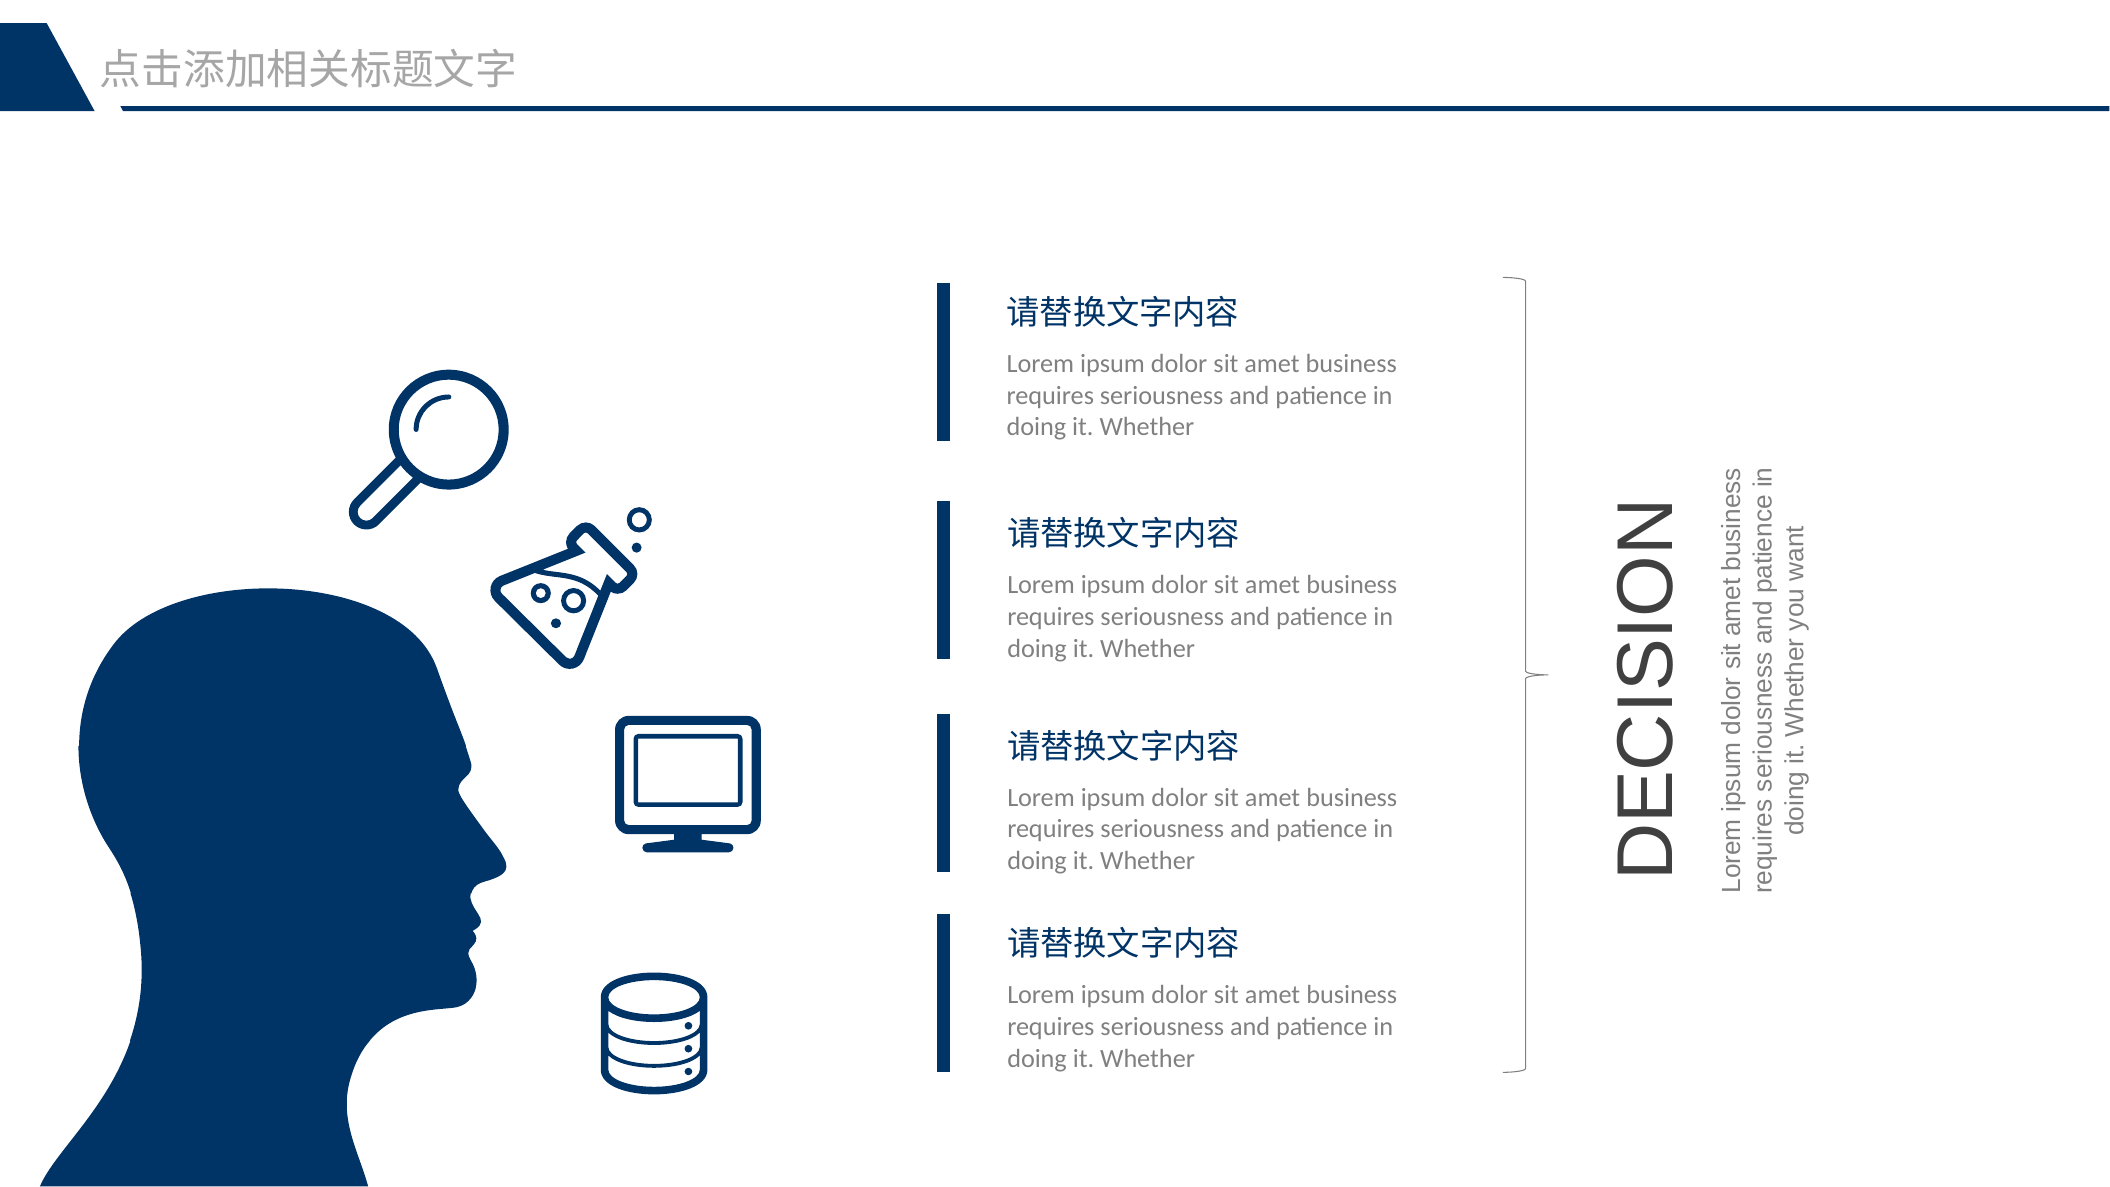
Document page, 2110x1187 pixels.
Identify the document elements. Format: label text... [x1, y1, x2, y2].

text_box 点击添加相关标题文字 [99, 42, 603, 93]
text_box Lorem ipsum dolor sit amet business requires seriousness and patience in doing it. Whether [1007, 977, 1410, 1073]
text_box Lorem ipsum dolor sit amet business requires seriousness and patience in doing it. Whether [1007, 780, 1410, 875]
text_box Lorem ipsum dolor sit amet business requires seriousness and patience in doing it. Whether you want [1706, 422, 1817, 940]
text_box 请替换文字内容 [1007, 716, 1410, 765]
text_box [615, 715, 761, 853]
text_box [348, 369, 509, 530]
text_box DECISION [1577, 394, 1706, 986]
text_box [118, 104, 2110, 113]
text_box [600, 972, 708, 1095]
text_box Lorem ipsum dolor sit amet business requires seriousness and patience in doing it. Whether [1006, 346, 1409, 442]
text_box 请替换文字内容 [1006, 282, 1409, 331]
text_box 请替换文字内容 [1007, 914, 1410, 963]
text_box Lorem ipsum dolor sit amet business requires seriousness and patience in doing it. Whether [1007, 567, 1410, 663]
text_box [1502, 276, 1549, 1073]
text_box [0, 22, 97, 113]
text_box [39, 564, 511, 1187]
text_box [490, 507, 652, 669]
text_box 请替换文字内容 [1007, 504, 1410, 553]
